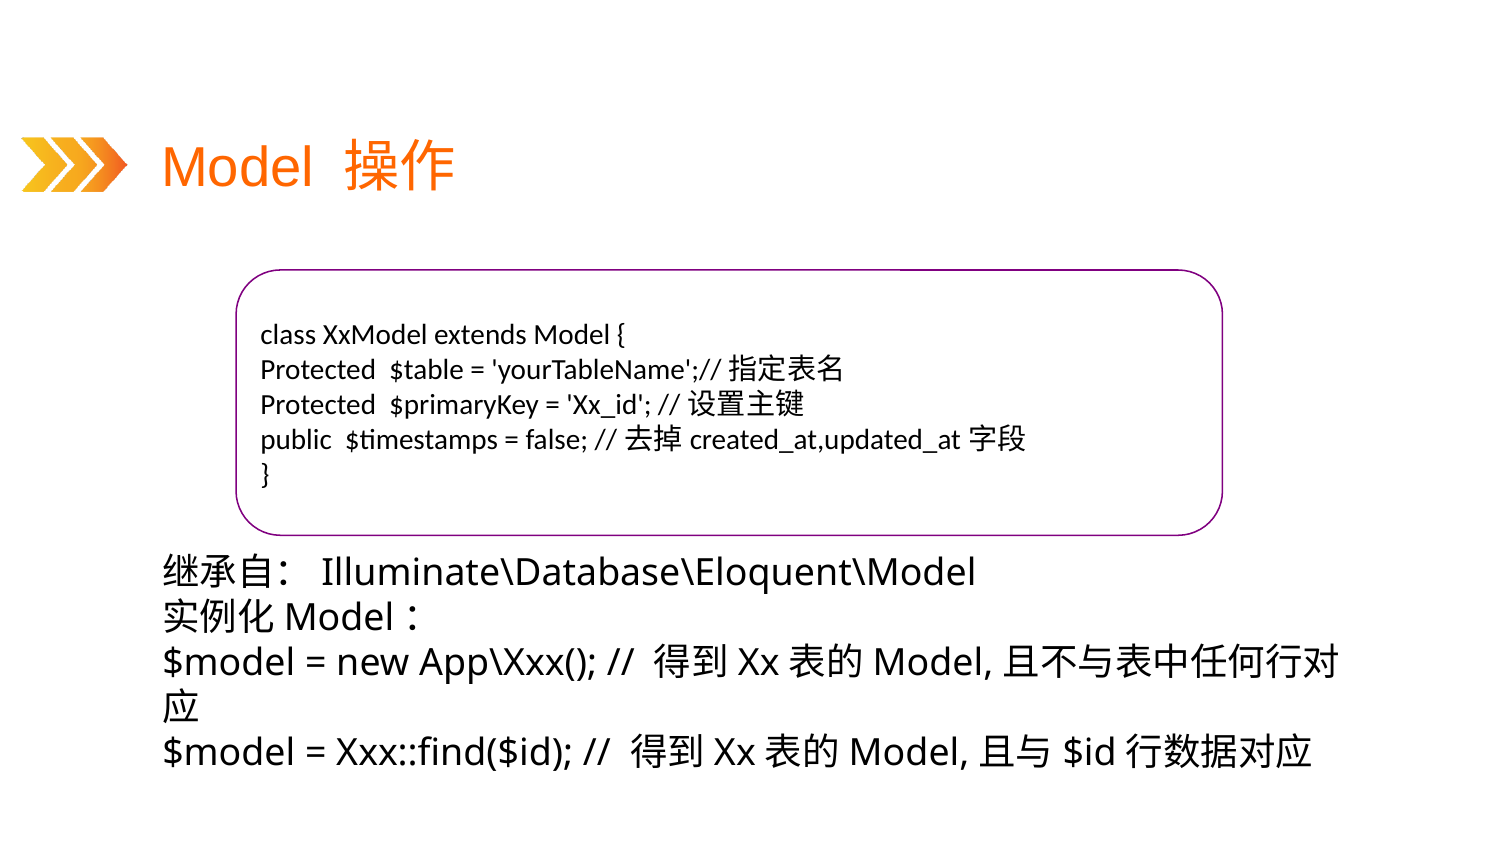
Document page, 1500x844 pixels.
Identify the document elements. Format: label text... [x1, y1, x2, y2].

text_box 继承自：Illuminate\Database\Eloquent\Model 实例化Model： $model = new App\Xxx(); // 得到Xx表的Model,且不与表中任何行对应 $model = Xxx::find($id); // 得到Xx表的Model,且与$id行数据对应 [147, 135, 1371, 780]
picture [0, 131, 140, 198]
text_box class XxModel extends Model { Protected $table = 'yourTableName';//指定表名 Protected $primaryKey = 'Xx_id'; //设置主键 public $timestamps = false; //去掉created_at,updated_at字段 } [236, 269, 1223, 536]
text_box Model 操作 [71, 106, 557, 223]
